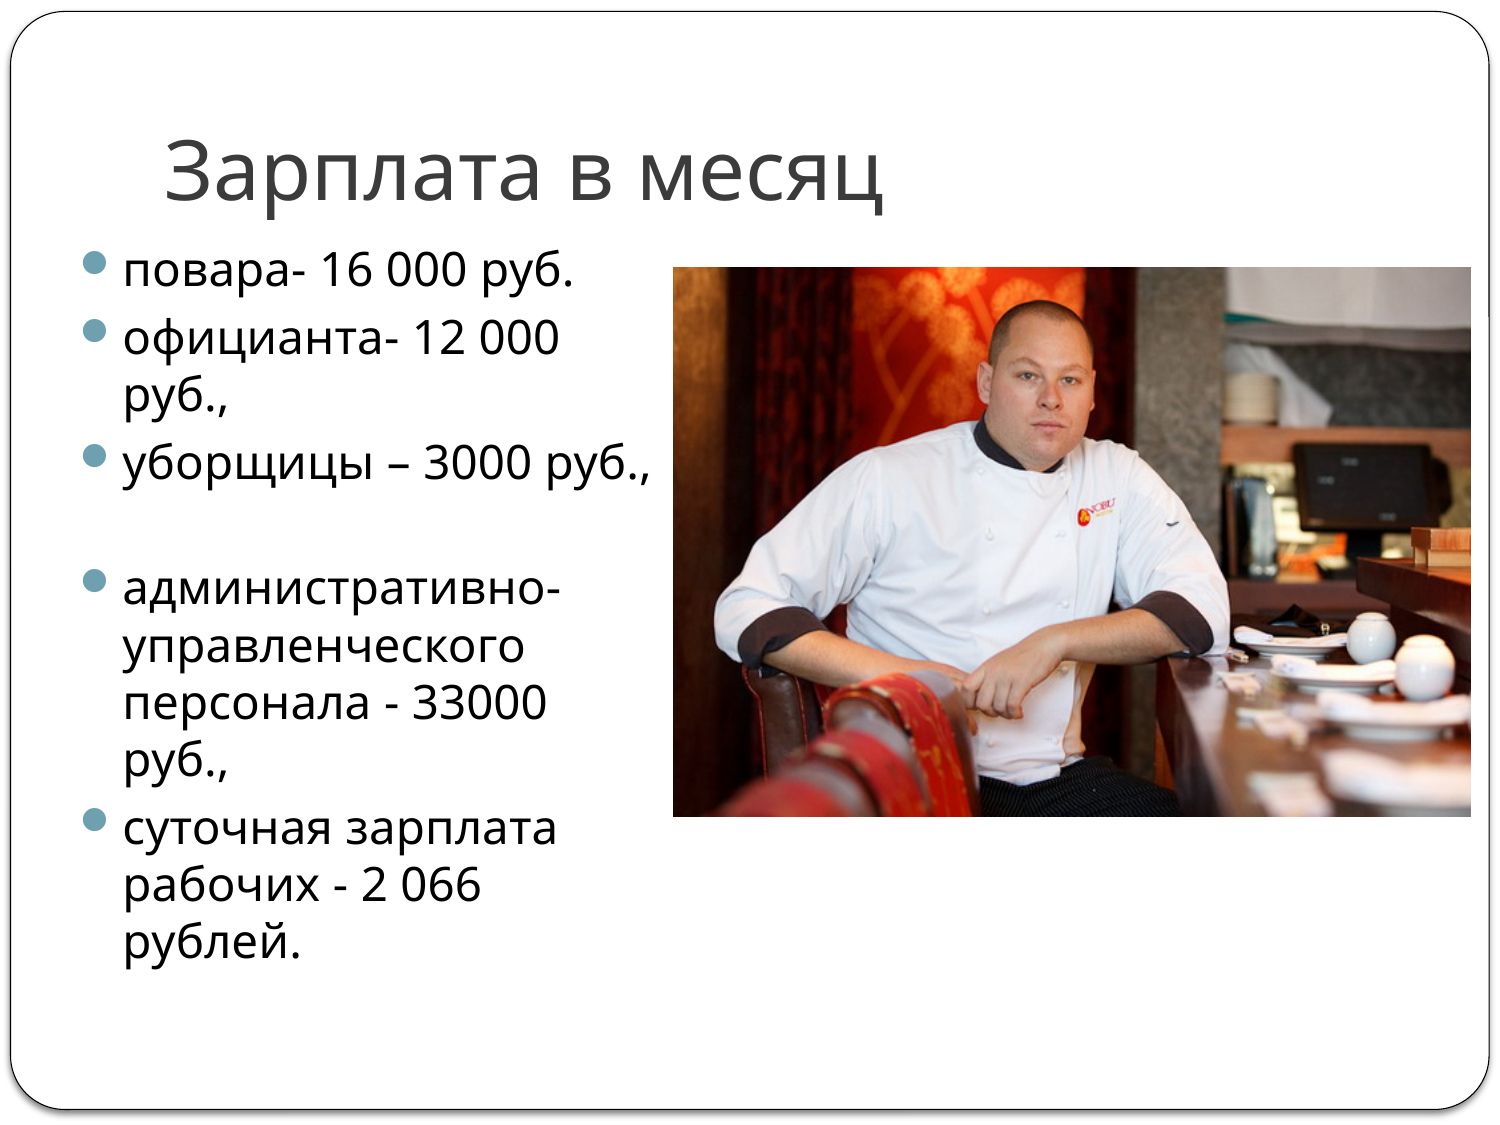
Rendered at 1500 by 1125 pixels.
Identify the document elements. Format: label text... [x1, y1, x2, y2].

list повара- 16 000 руб. официанта- 12 000 руб., уборщицы – 3000 руб., административно-управленческого персонала - 33000 руб., суточная зарплата рабочих - 2 066 рублей. [64, 231, 680, 982]
title Зарплата в месяц [150, 45, 1425, 233]
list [672, 266, 1471, 818]
